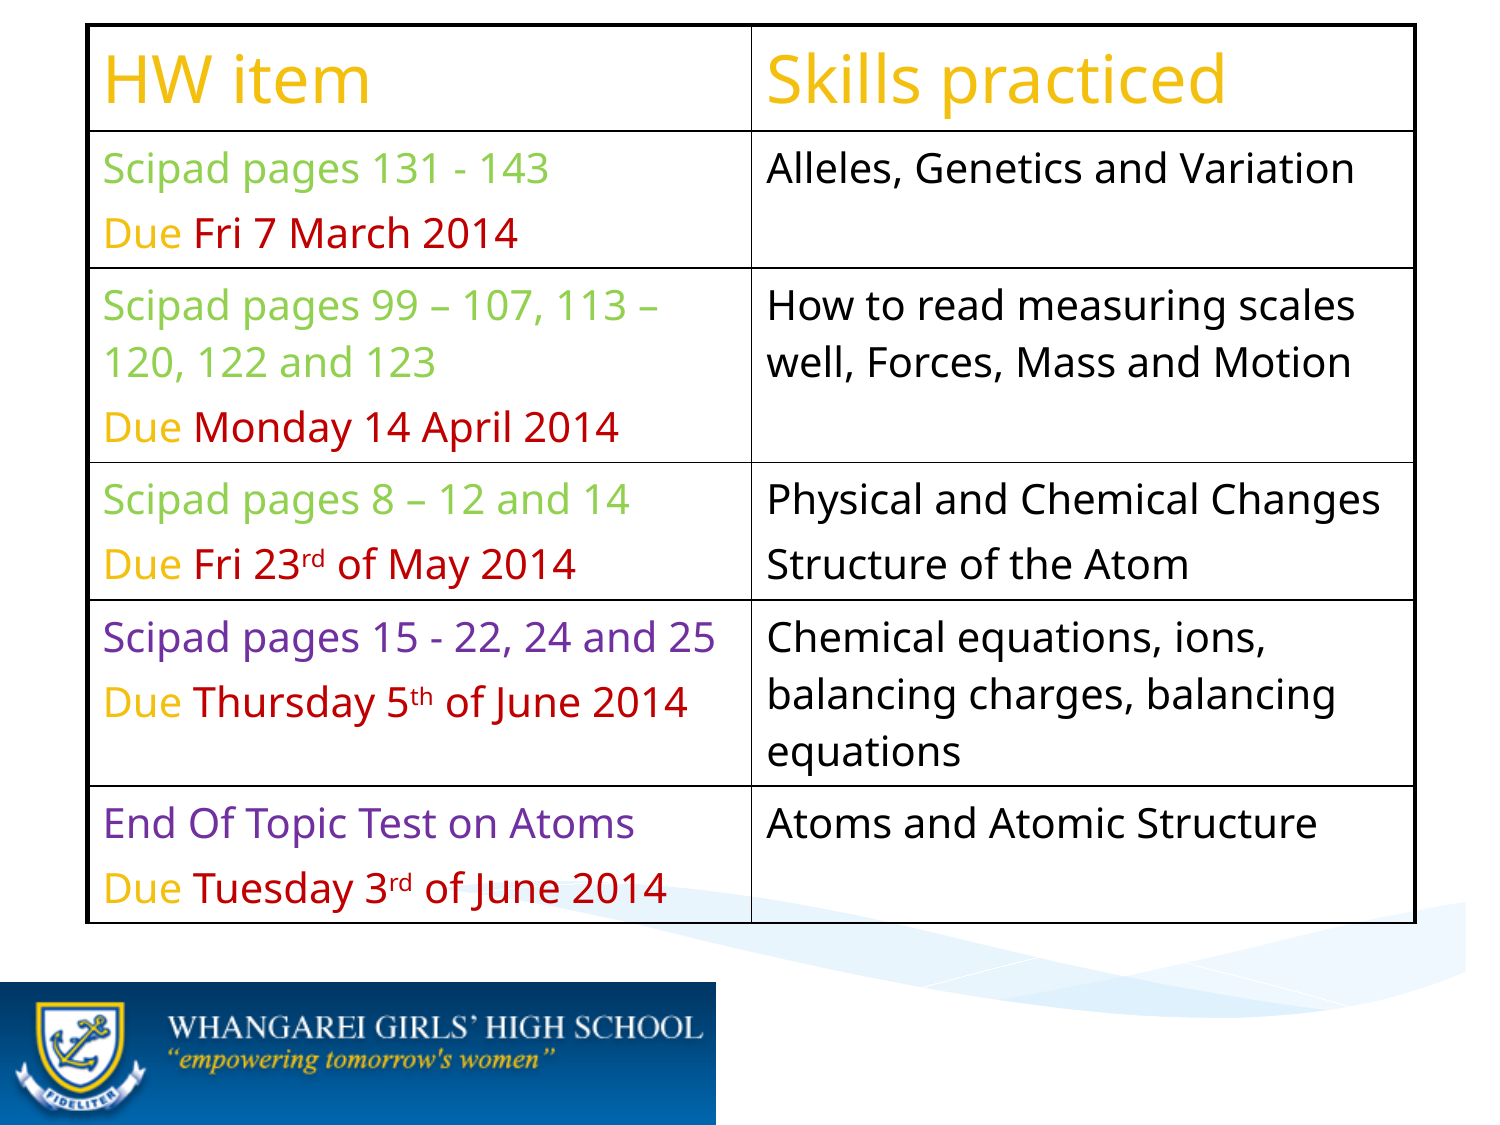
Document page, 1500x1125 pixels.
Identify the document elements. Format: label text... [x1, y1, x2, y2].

table_cell Alleles, Genetics and Variation [752, 132, 1413, 267]
table_cell How to read measuring scales well, Forces, Mass and Motion [752, 269, 1413, 462]
table_cell Atoms and Atomic Structure [752, 787, 1413, 922]
table_cell Scipad pages 8 – 12 and 14 Due Fri 23rd of May 2014 [90, 463, 751, 599]
table_cell End Of Topic Test on Atoms Due Tuesday 3rd of June 2014 [90, 787, 751, 922]
table_cell Chemical equations, ions, balancing charges, balancing equations [752, 601, 1413, 785]
picture [0, 982, 716, 1125]
table_header Skills practiced [752, 27, 1413, 130]
table_cell Scipad pages 131 - 143 Due Fri 7 March 2014 [90, 132, 751, 267]
table_header HW item [90, 27, 751, 130]
table_cell Scipad pages 99 – 107, 113 – 120, 122 and 123 Due Monday 14 April 2014 [90, 269, 751, 462]
table_cell Physical and Chemical Changes Structure of the Atom [752, 463, 1413, 599]
table_cell Scipad pages 15 - 22, 24 and 25 Due Thursday 5th of June 2014 [90, 601, 751, 785]
